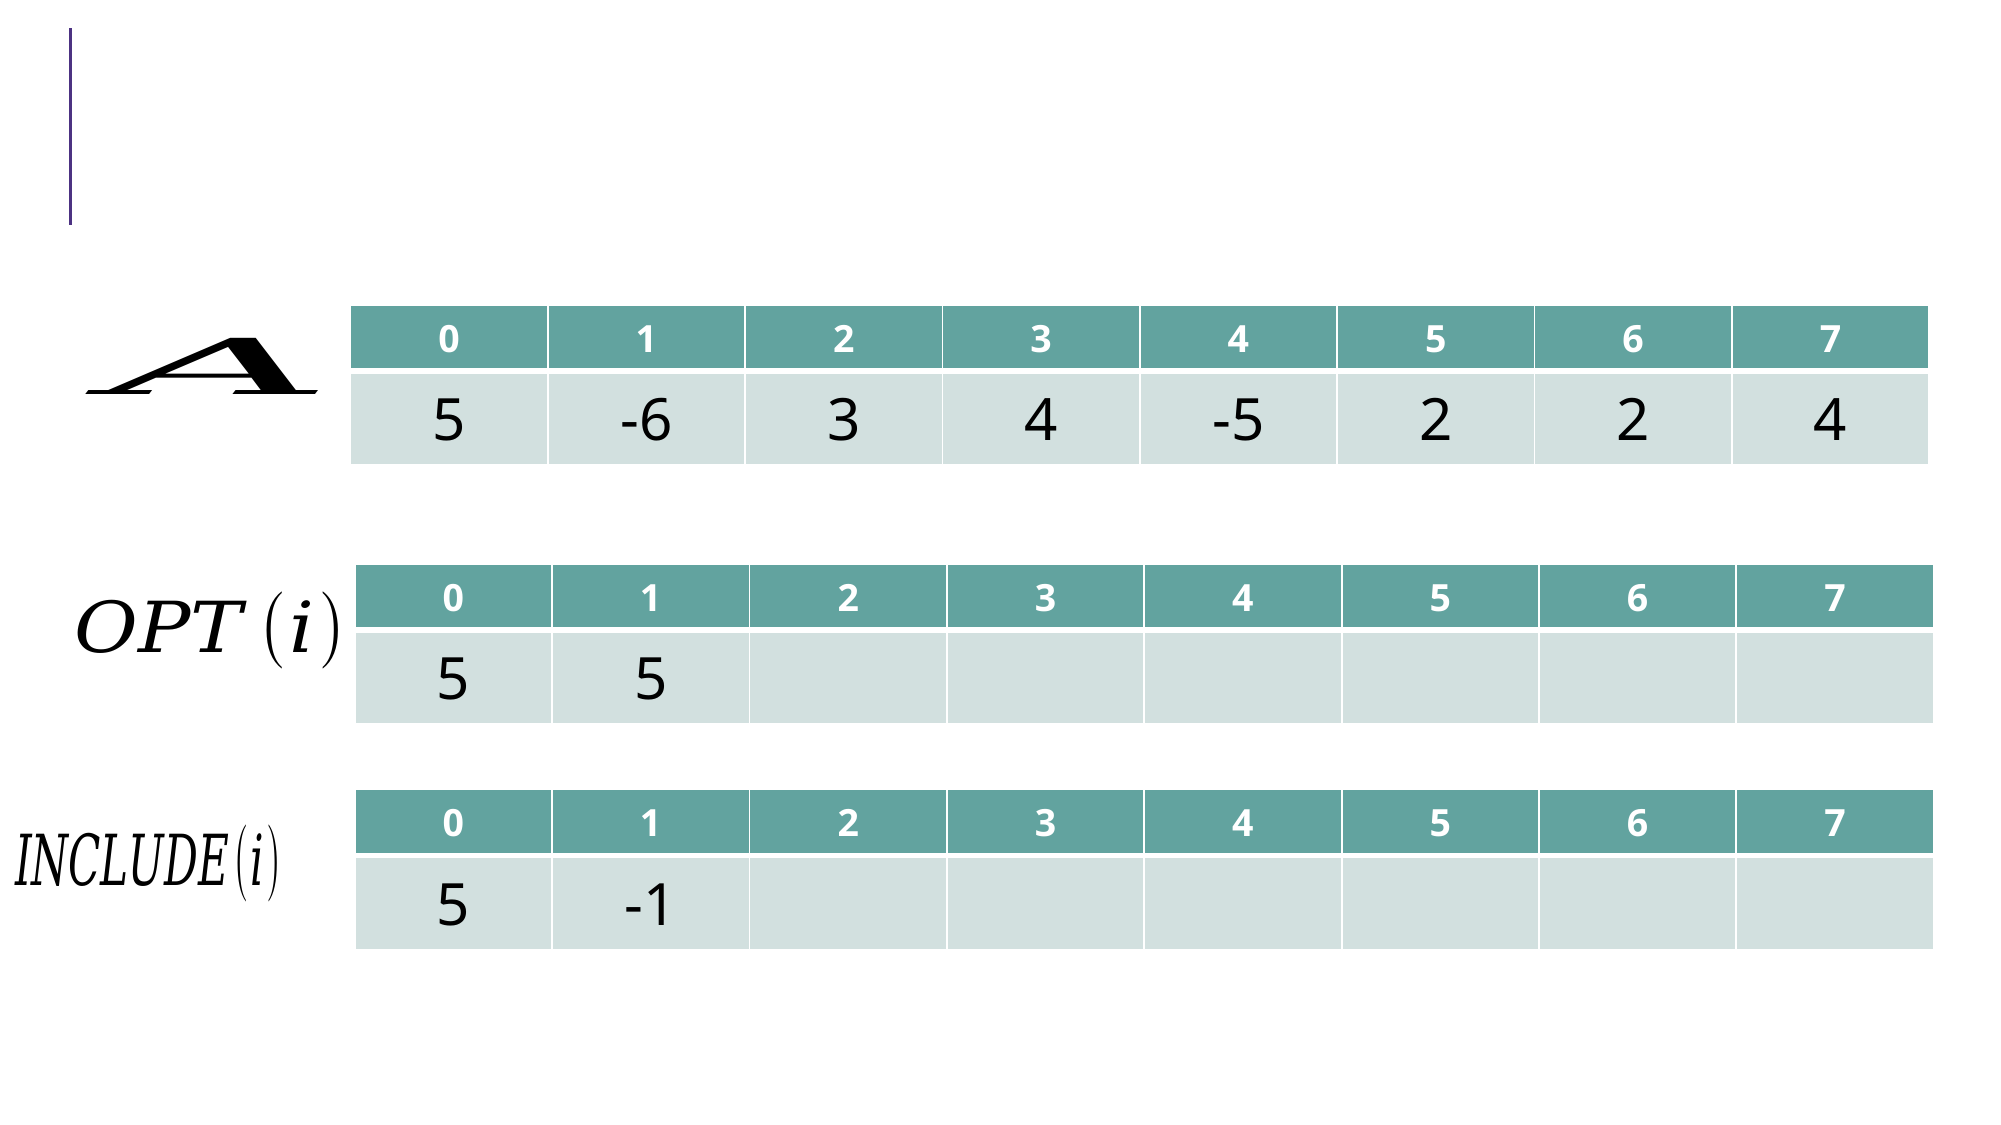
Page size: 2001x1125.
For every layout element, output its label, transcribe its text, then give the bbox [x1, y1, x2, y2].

table_header 2 [750, 790, 946, 853]
table_cell [948, 858, 1143, 949]
table_cell 5 [356, 858, 551, 949]
table_header 4 [1145, 565, 1341, 627]
table_header 7 [1733, 306, 1928, 368]
table_cell [750, 858, 946, 949]
table_cell [750, 633, 946, 723]
table_header 6 [1540, 565, 1735, 627]
table_cell 5 [356, 633, 551, 723]
table_cell 5 [351, 374, 547, 464]
table_header 4 [1141, 306, 1336, 368]
table_header 1 [553, 790, 749, 853]
table_cell 2 [1535, 374, 1731, 464]
table_cell 2 [1338, 374, 1534, 464]
table_cell 4 [1733, 374, 1928, 464]
table_header 5 [1338, 306, 1534, 368]
table_cell [1343, 633, 1538, 723]
table_header 6 [1540, 790, 1735, 853]
table_header 2 [746, 306, 942, 368]
table_cell -6 [549, 374, 744, 464]
table_header 3 [943, 306, 1139, 368]
table_cell [1540, 858, 1735, 949]
table_header 0 [356, 565, 551, 627]
table_cell [1343, 858, 1538, 949]
table_header 2 [750, 565, 946, 627]
table_header 3 [948, 790, 1143, 853]
table_header 5 [1343, 565, 1538, 627]
table_header 3 [948, 565, 1143, 627]
table_header 0 [351, 306, 547, 368]
table_header 7 [1737, 790, 1933, 853]
table_cell [1145, 633, 1341, 723]
table_header 4 [1145, 790, 1341, 853]
table_header 6 [1535, 306, 1731, 368]
table_header 0 [356, 790, 551, 853]
table_header 1 [549, 306, 744, 368]
table_cell [1540, 633, 1735, 723]
table_header 5 [1343, 790, 1538, 853]
table_cell [1145, 858, 1341, 949]
table_cell 3 [746, 374, 942, 464]
table_cell 4 [943, 374, 1139, 464]
table_cell [1737, 858, 1933, 949]
table_cell [948, 633, 1143, 723]
table_header 7 [1737, 565, 1933, 627]
table_cell 5 [553, 633, 749, 723]
table_cell [1737, 633, 1933, 723]
table_cell -5 [1141, 374, 1336, 464]
table_cell -1 [553, 858, 749, 949]
table_header 1 [553, 565, 749, 627]
